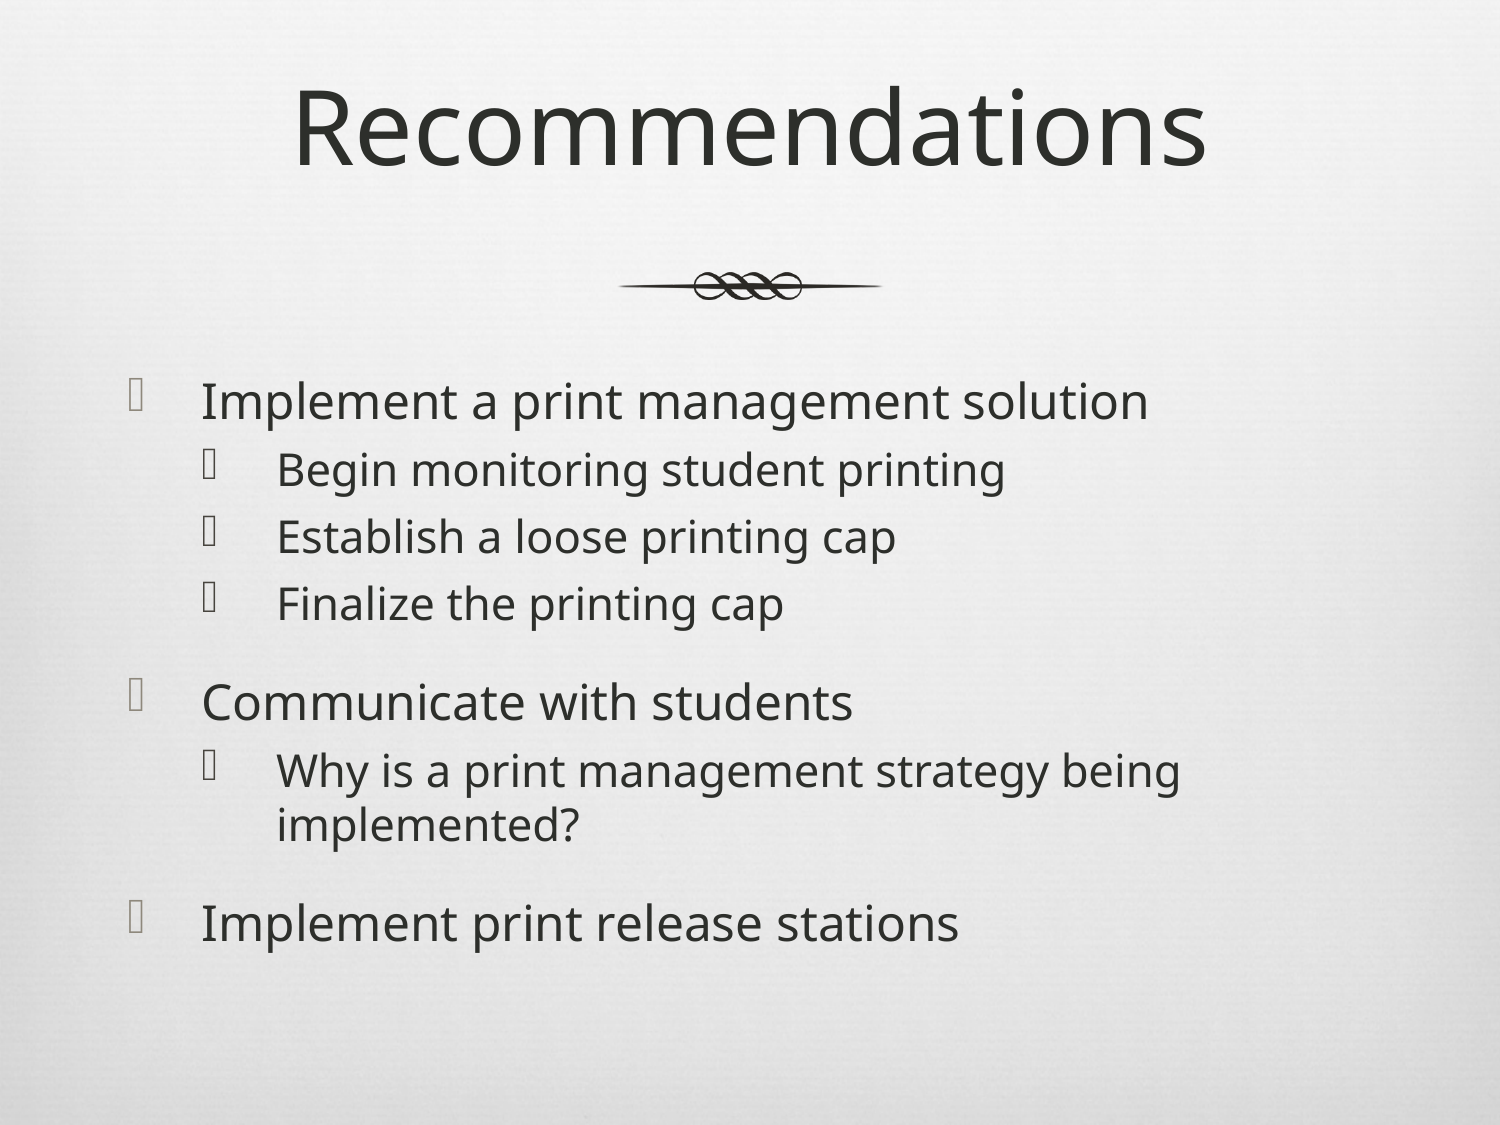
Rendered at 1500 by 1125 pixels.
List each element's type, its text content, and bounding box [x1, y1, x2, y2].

list Implement a print management solution Begin monitoring student printing Establish a loose printing cap Finalize the printing cap Communicate with students Why is a print management strategy being implemented? Implement print release stations [112, 362, 1388, 963]
picture [615, 272, 885, 300]
title Recommendations [112, 11, 1388, 236]
